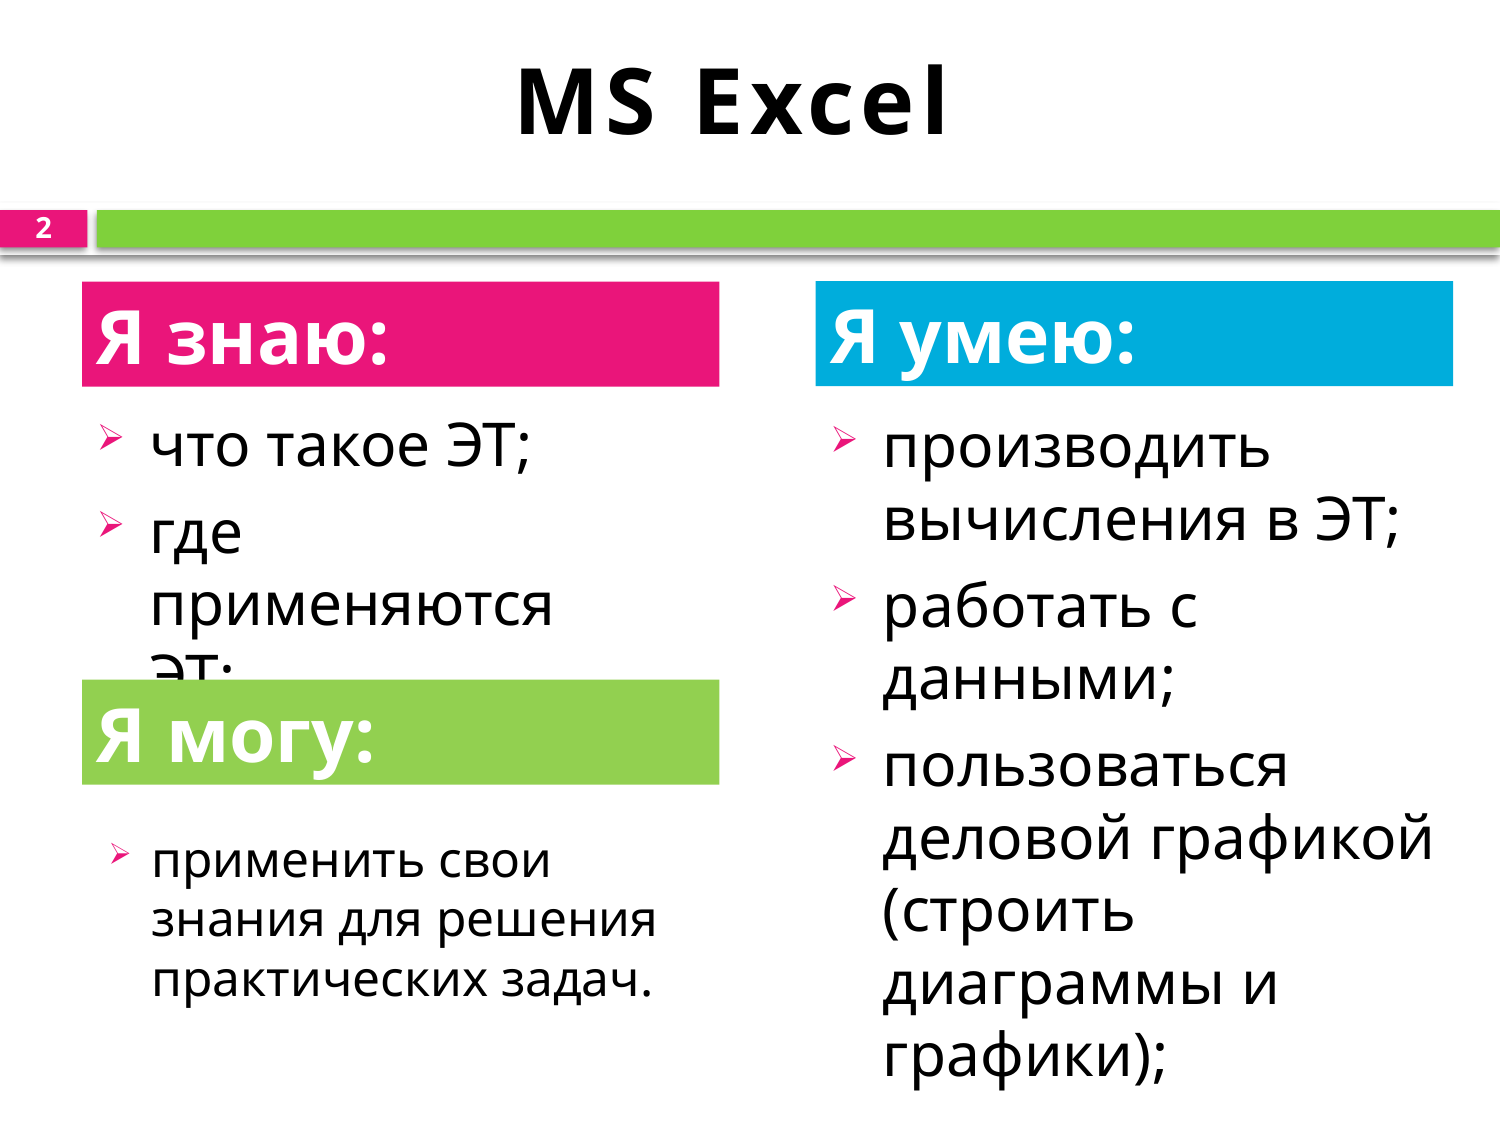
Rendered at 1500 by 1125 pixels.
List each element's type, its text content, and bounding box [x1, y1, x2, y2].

list Я знаю: [82, 281, 720, 387]
text_box применить свои знания для решения практических задач. [93, 820, 715, 1079]
list производить вычисления в ЭТ; работать с данными; пользоваться деловой графикой (строить диаграммы и графики); [815, 399, 1454, 988]
list что такое ЭТ; где применяются ЭТ; [82, 398, 657, 668]
slide_number 2 [0, 208, 88, 249]
text_box Я могу: [82, 679, 720, 785]
text_box MS Excel [468, 35, 995, 160]
list Я умею: [815, 281, 1454, 387]
